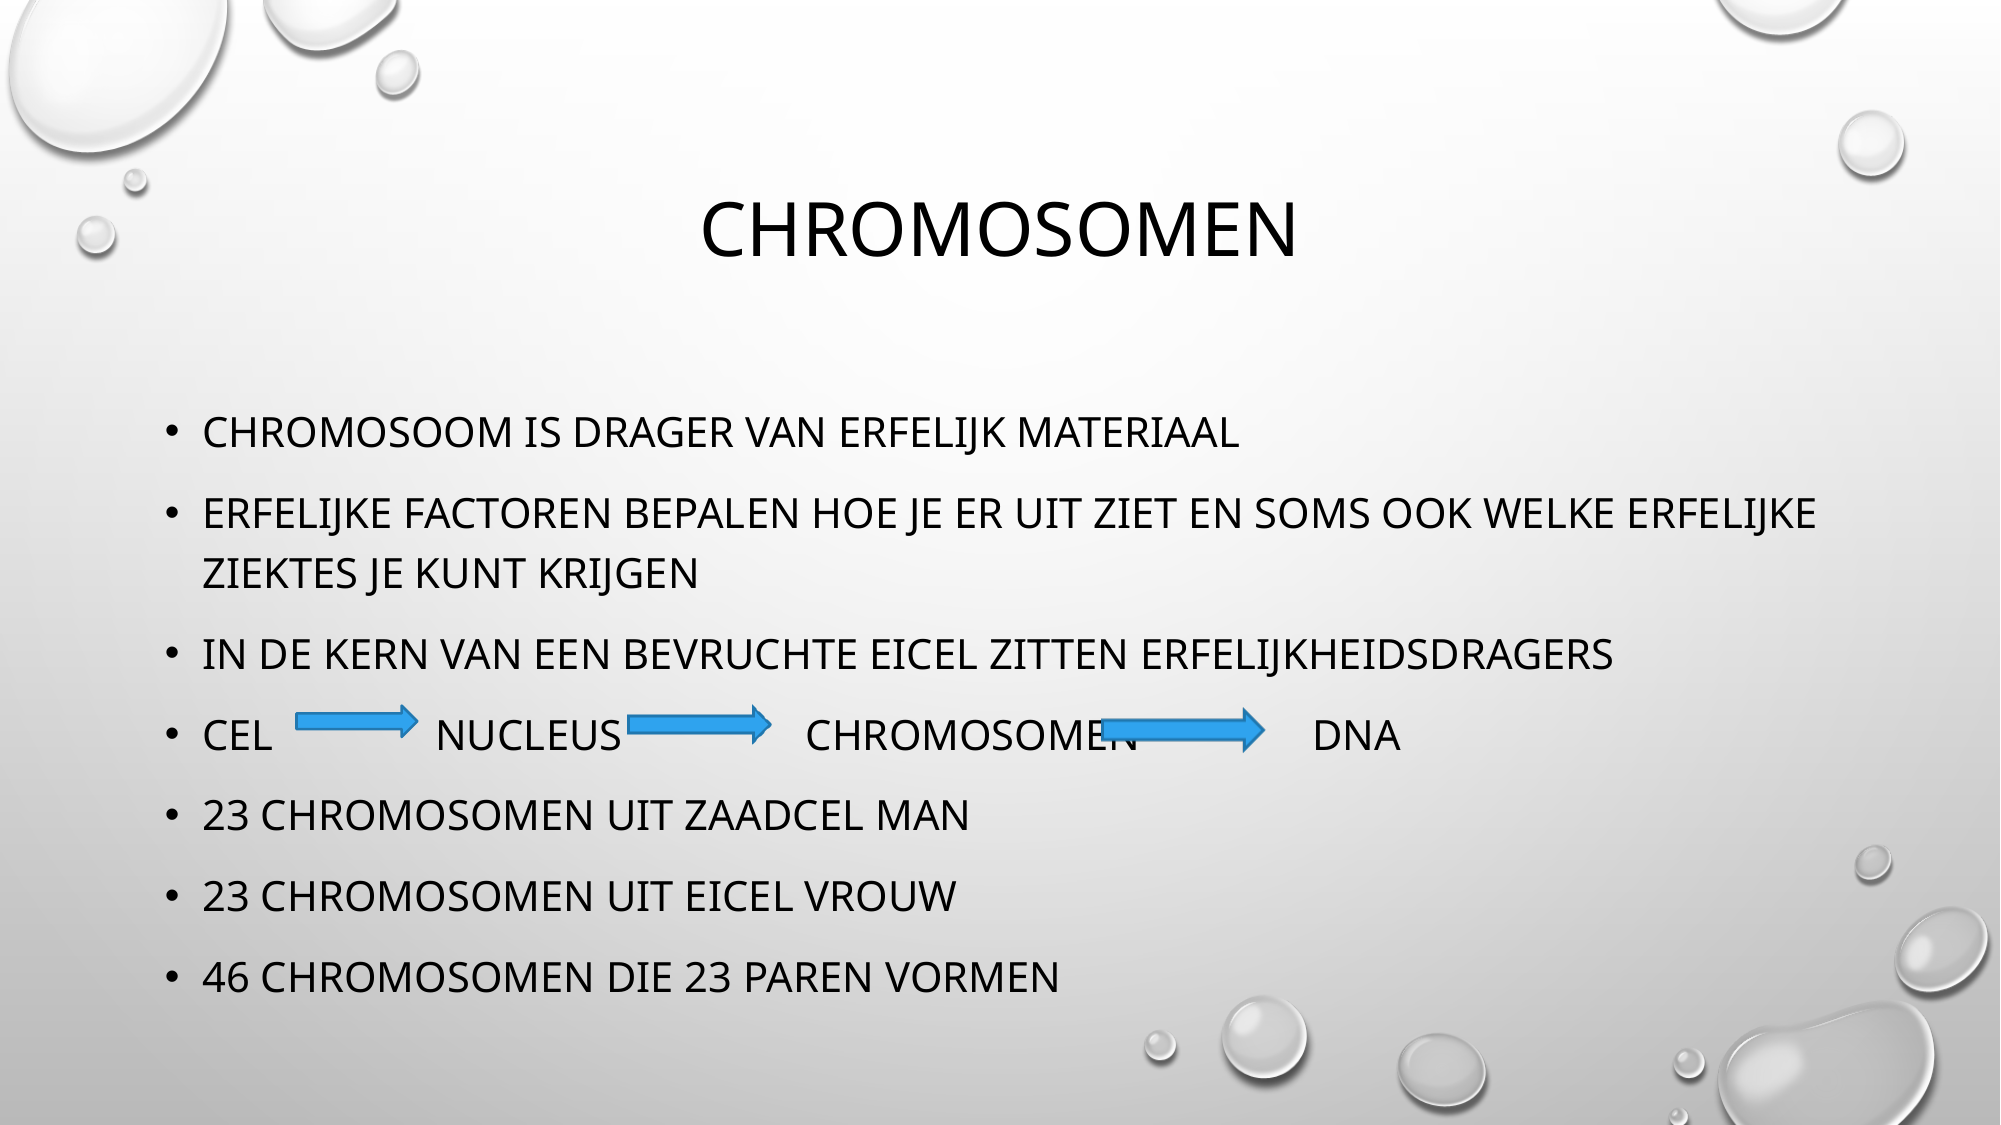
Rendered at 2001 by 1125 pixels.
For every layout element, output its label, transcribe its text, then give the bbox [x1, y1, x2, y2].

title chromosomen [149, 101, 1851, 364]
picture [0, 0, 2000, 1125]
picture [1101, 705, 1266, 754]
list Chromosoom is drager van erfelijk materiaal Erfelijke factoren bepalen hoe je er uit ziet en soms ook welke erfelijke ziektes je kunt krijgen In de kern van een bevruchte eicel zitten erfelijkheidsdragers Cel nucleus chromosomen DNA 23 chromosomen uit zaadcel man 23 chromosomen uit eicel vrouw 46 chromosomen die 23 paren vormen [149, 388, 1850, 1125]
text_box [295, 704, 419, 739]
picture [627, 703, 772, 746]
